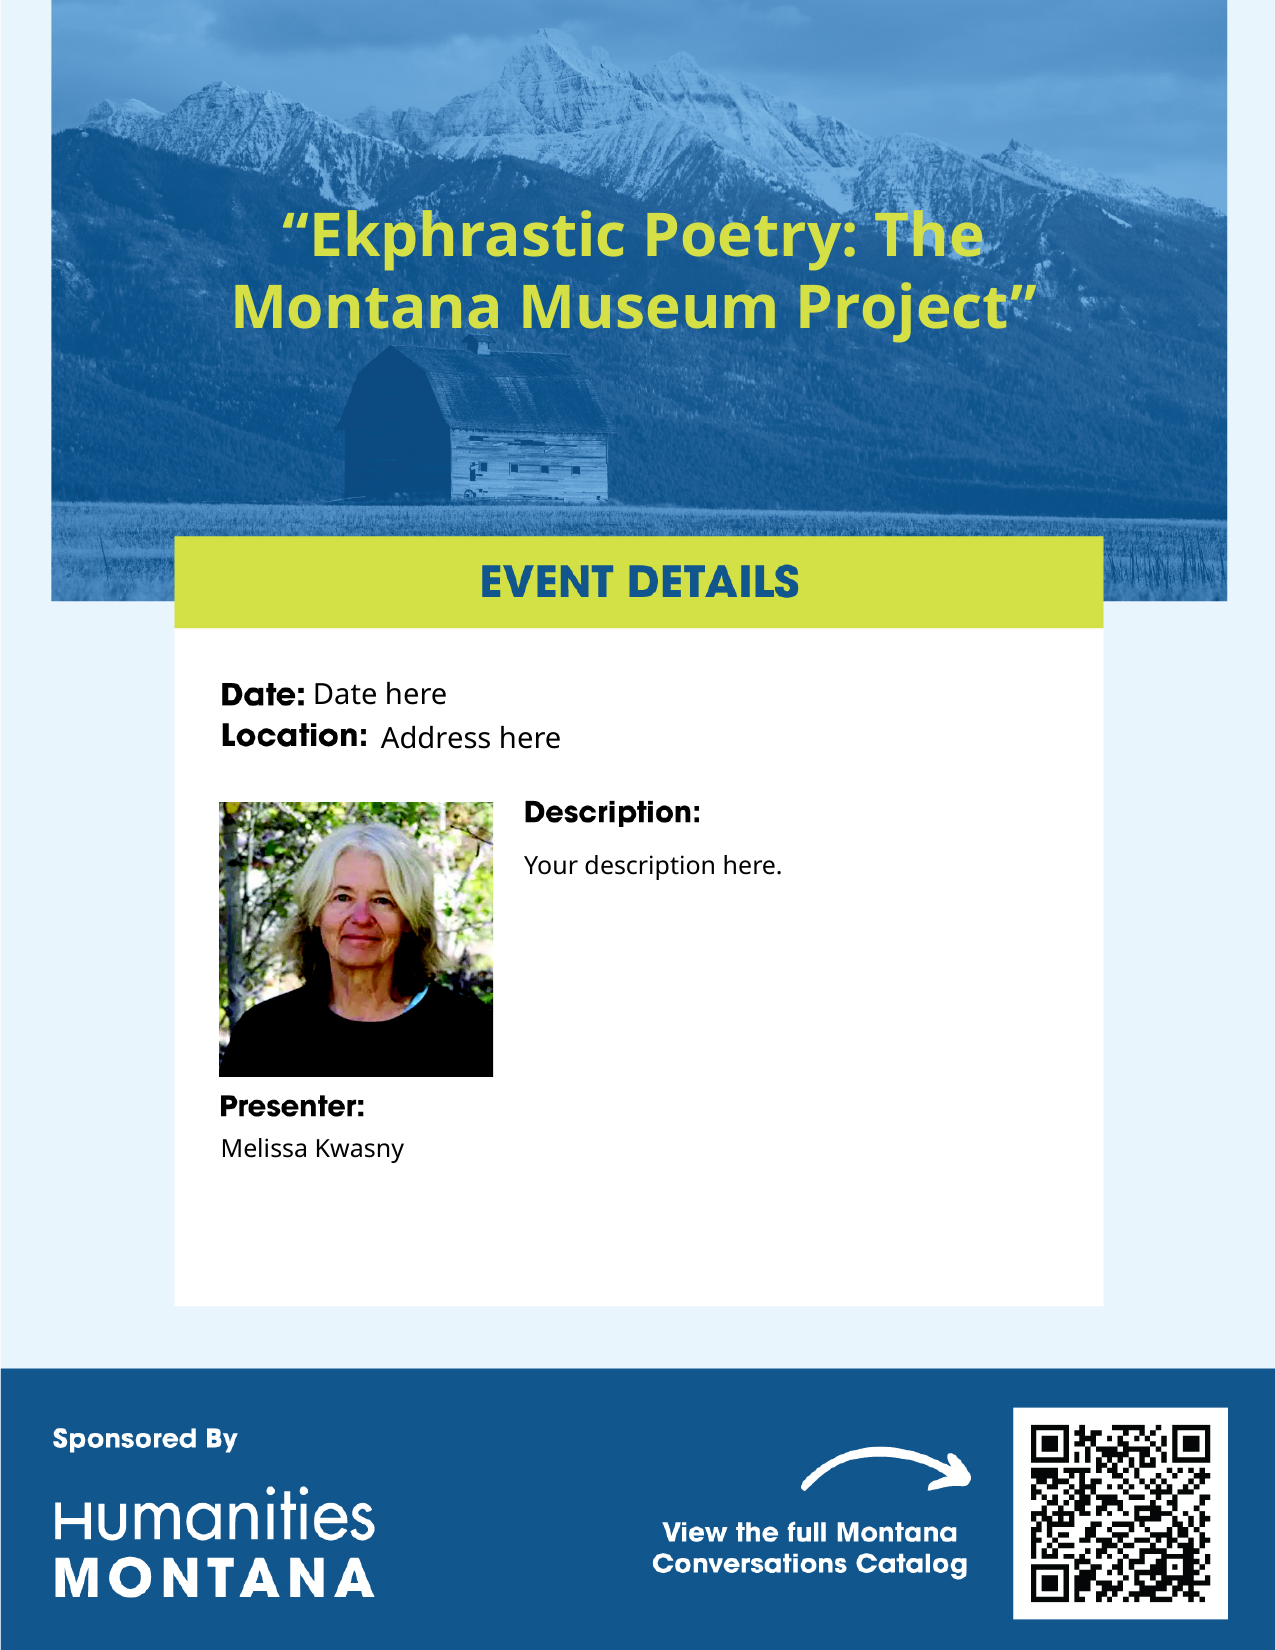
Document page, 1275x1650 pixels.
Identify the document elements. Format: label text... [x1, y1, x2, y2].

text_box “Ekphrastic Poetry: The Montana Museum Project” [169, 180, 1099, 356]
picture [0, 0, 1275, 1650]
text_box [169, 132, 1099, 166]
text_box Your description here. [509, 834, 1033, 895]
text_box Address here [365, 704, 1233, 770]
text_box [159, 166, 1099, 233]
text_box Melissa Kwasny [205, 1117, 480, 1178]
text_box Date here [297, 660, 932, 726]
